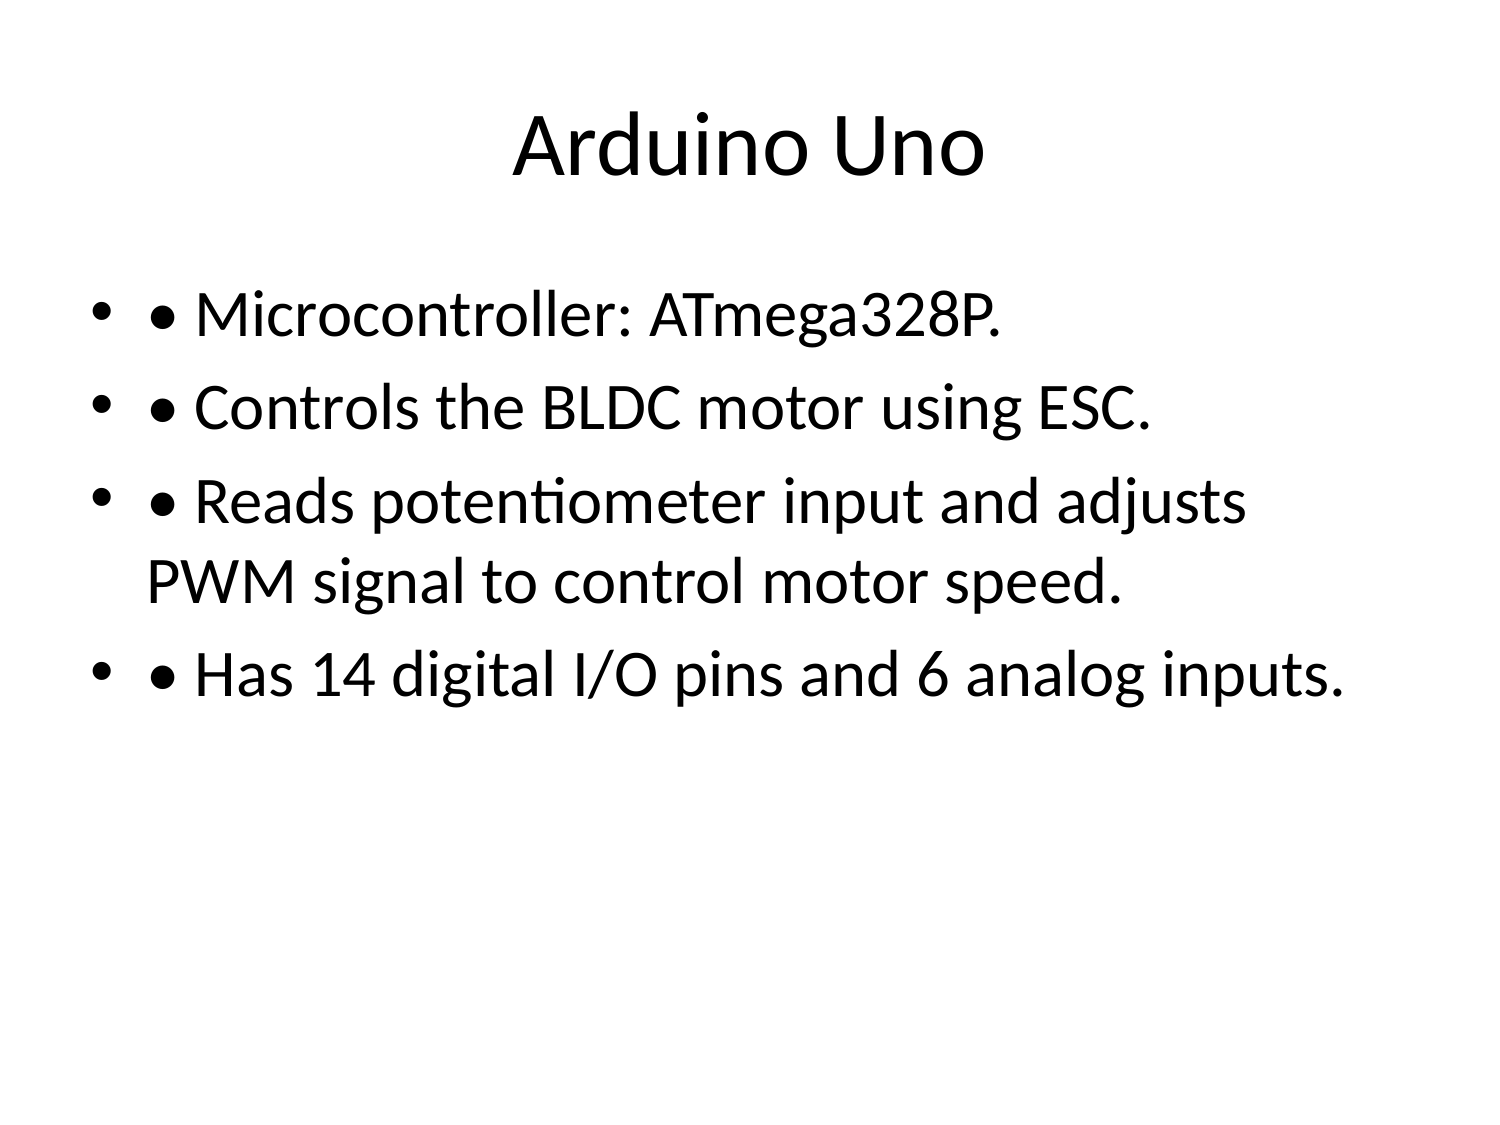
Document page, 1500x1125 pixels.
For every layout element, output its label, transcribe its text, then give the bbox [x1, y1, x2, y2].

list • Microcontroller: ATmega328P. • Controls the BLDC motor using ESC. • Reads potentiometer input and adjusts PWM signal to control motor speed. • Has 14 digital I/O pins and 6 analog inputs. [75, 262, 1425, 1005]
title Arduino Uno [75, 45, 1425, 233]
